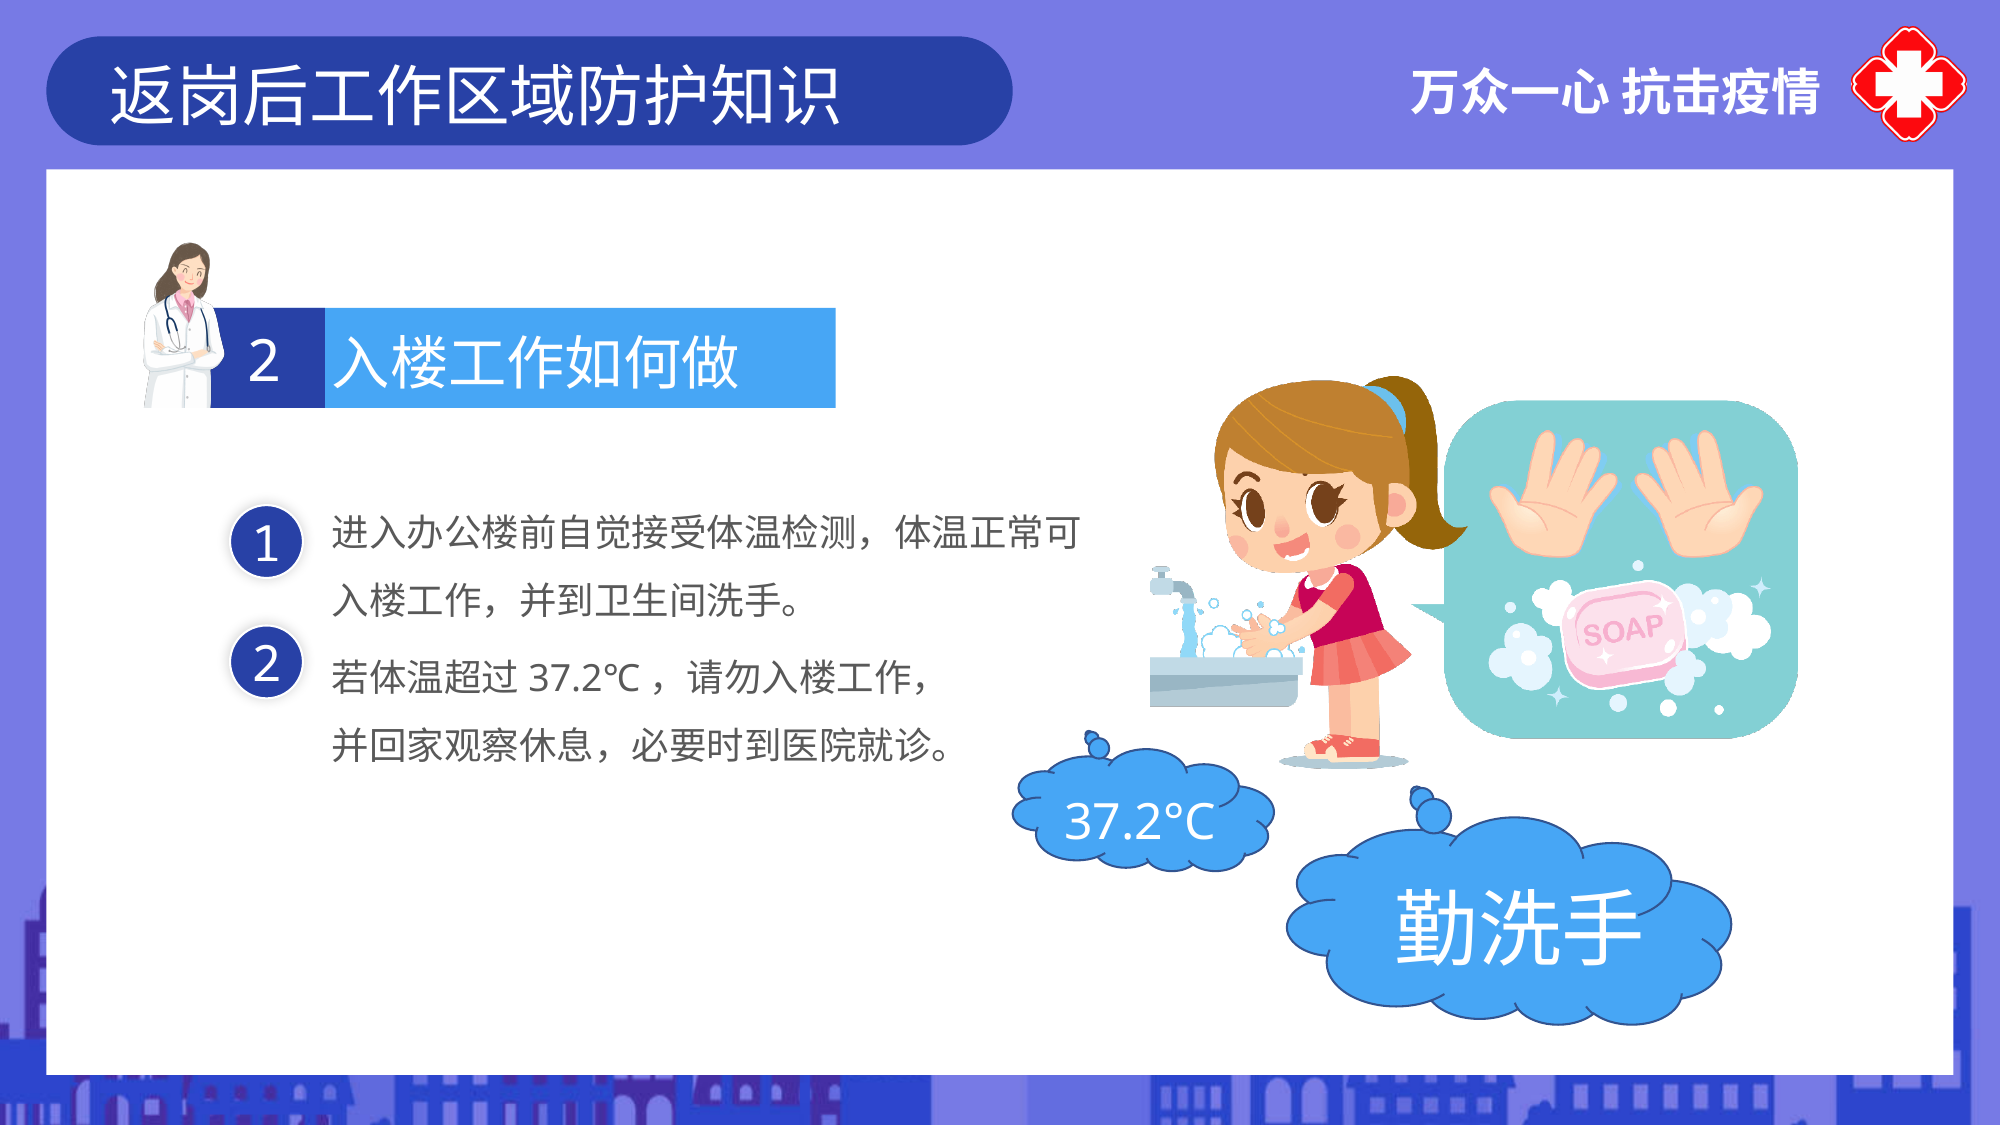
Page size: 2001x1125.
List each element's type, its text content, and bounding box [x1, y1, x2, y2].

picture [0, 0, 2000, 1125]
text_box 37.2°C [1049, 782, 1311, 857]
text_box 勤洗手 [1379, 869, 1706, 984]
text_box [1011, 729, 1240, 855]
text_box 若体温超过37.2℃，请勿入楼工作， 并回家观察休息，必要时到医院就诊。 [317, 624, 1150, 774]
text_box 返岗后工作区域防护知识 [94, 45, 965, 141]
text_box [1285, 785, 1733, 1026]
text_box [326, 307, 837, 409]
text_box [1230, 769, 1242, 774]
text_box 2 [230, 625, 303, 699]
text_box 2 [201, 307, 326, 409]
text_box 入楼工作如何做 [317, 318, 821, 404]
text_box [1053, 857, 1245, 873]
text_box 进入办公楼前自觉接受体温检测，体温正常可入楼工作，并到卫生间洗手。 [317, 479, 1118, 624]
text_box 1 [230, 505, 303, 578]
text_box [45, 35, 1014, 147]
